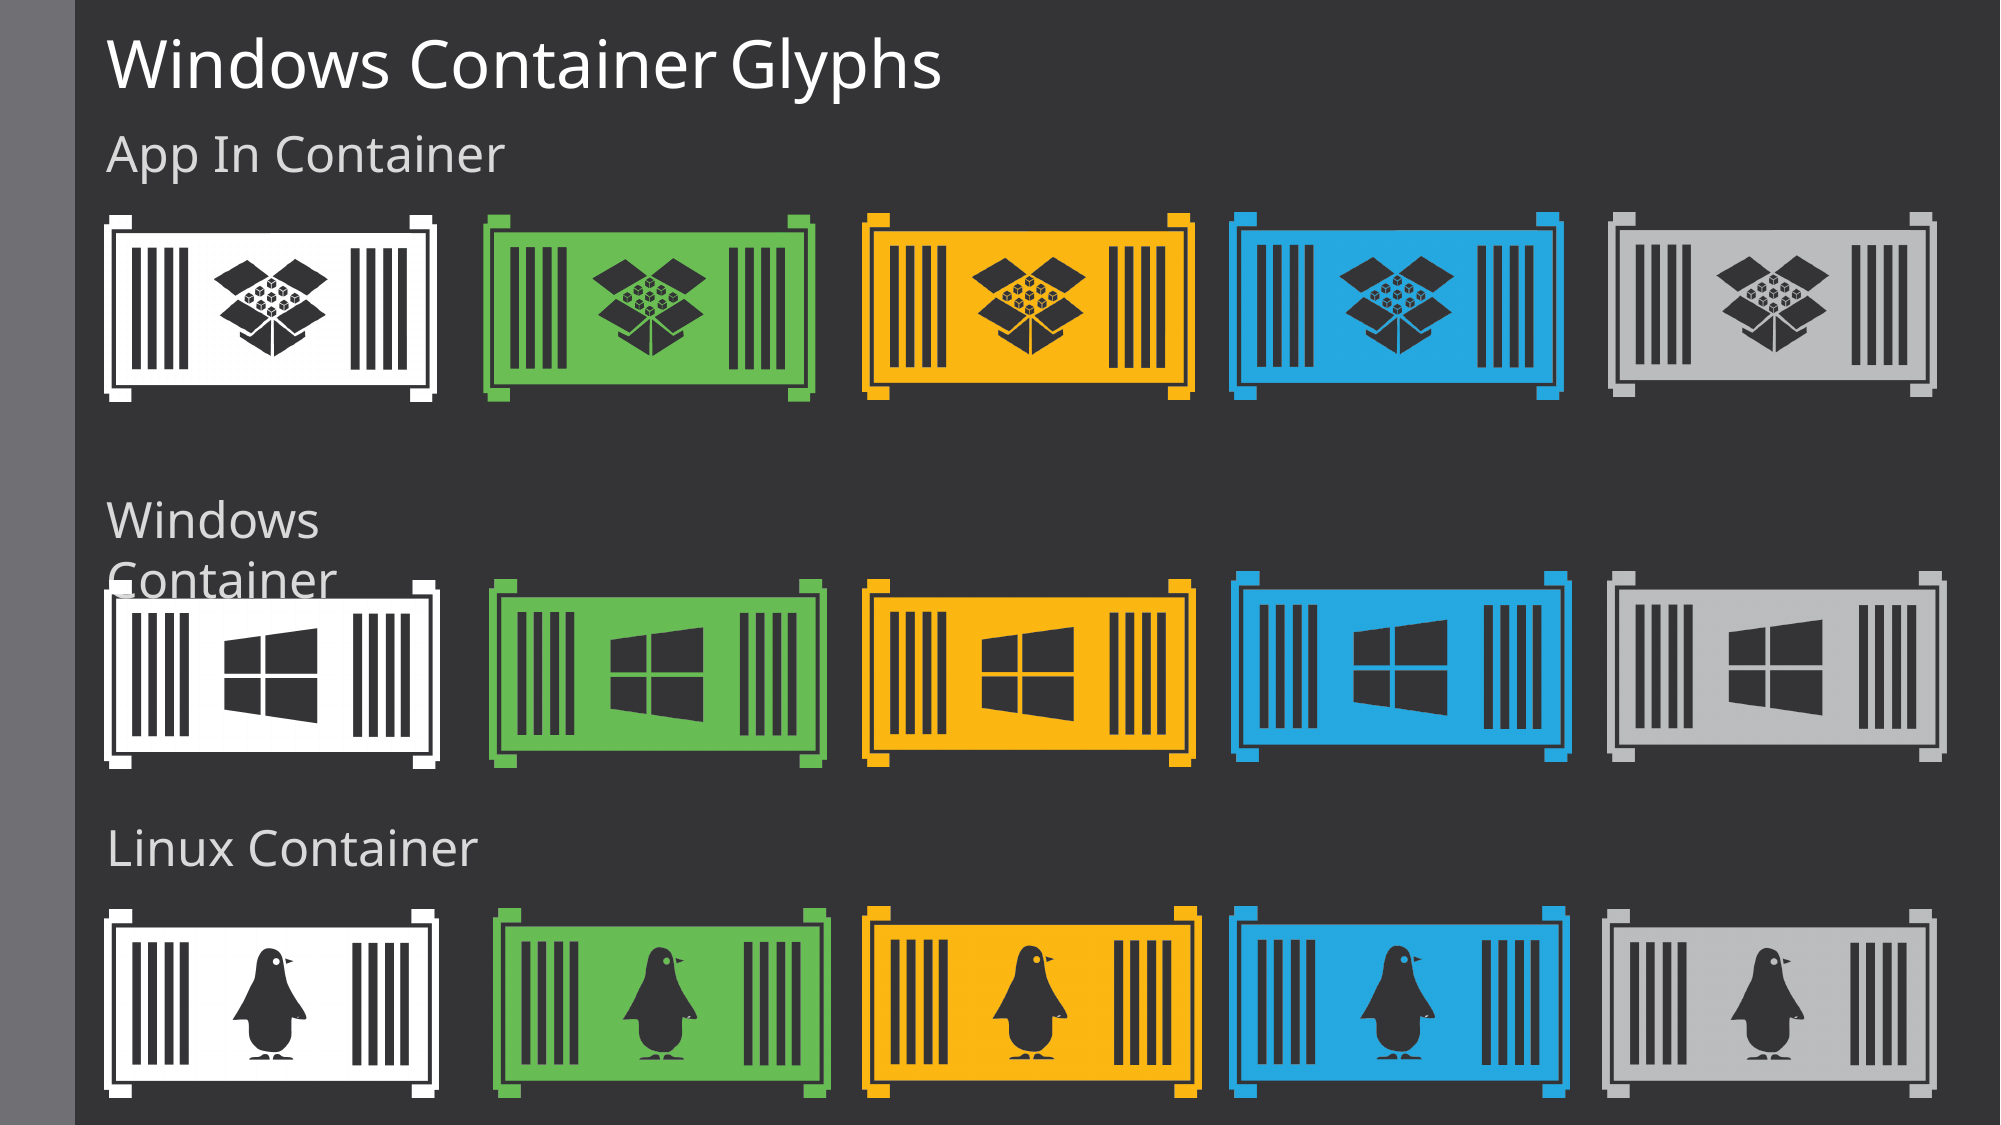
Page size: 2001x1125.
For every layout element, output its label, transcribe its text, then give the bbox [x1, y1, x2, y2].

text_box Windows Container [92, 480, 560, 616]
picture [492, 907, 831, 1098]
picture [861, 213, 1195, 401]
picture [482, 213, 817, 402]
picture [1229, 212, 1564, 401]
text_box Windows Container Glyphs [92, 14, 1207, 110]
picture [103, 909, 439, 1098]
picture [861, 906, 1202, 1098]
picture [1608, 212, 1937, 397]
picture [1602, 909, 1937, 1098]
picture [1231, 570, 1572, 762]
picture [1607, 570, 1947, 762]
picture [103, 215, 437, 403]
picture [1229, 906, 1570, 1098]
text_box App In Container [92, 115, 560, 190]
picture [103, 580, 440, 769]
picture [489, 579, 827, 769]
text_box Linux Container [92, 809, 560, 885]
picture [861, 578, 1196, 767]
